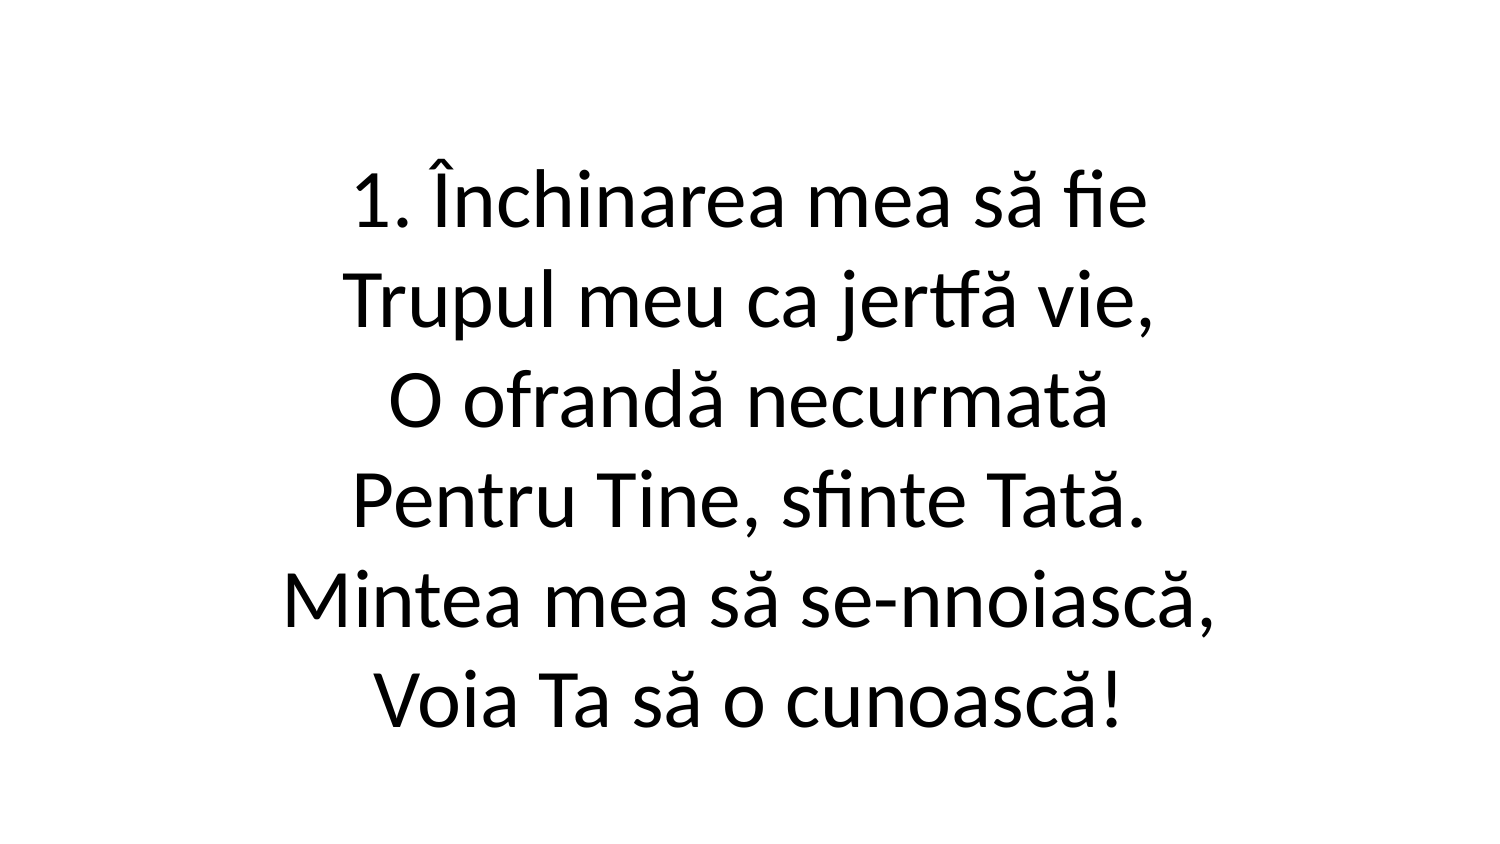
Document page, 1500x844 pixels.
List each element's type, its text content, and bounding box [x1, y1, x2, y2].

text_box 1. Închinarea mea să fie Trupul meu ca jertfă vie, O ofrandă necurmată Pentru Tine, sfinte Tată. Mintea mea să se-nnoiască, Voia Ta să o cunoască! [266, 92, 1233, 752]
